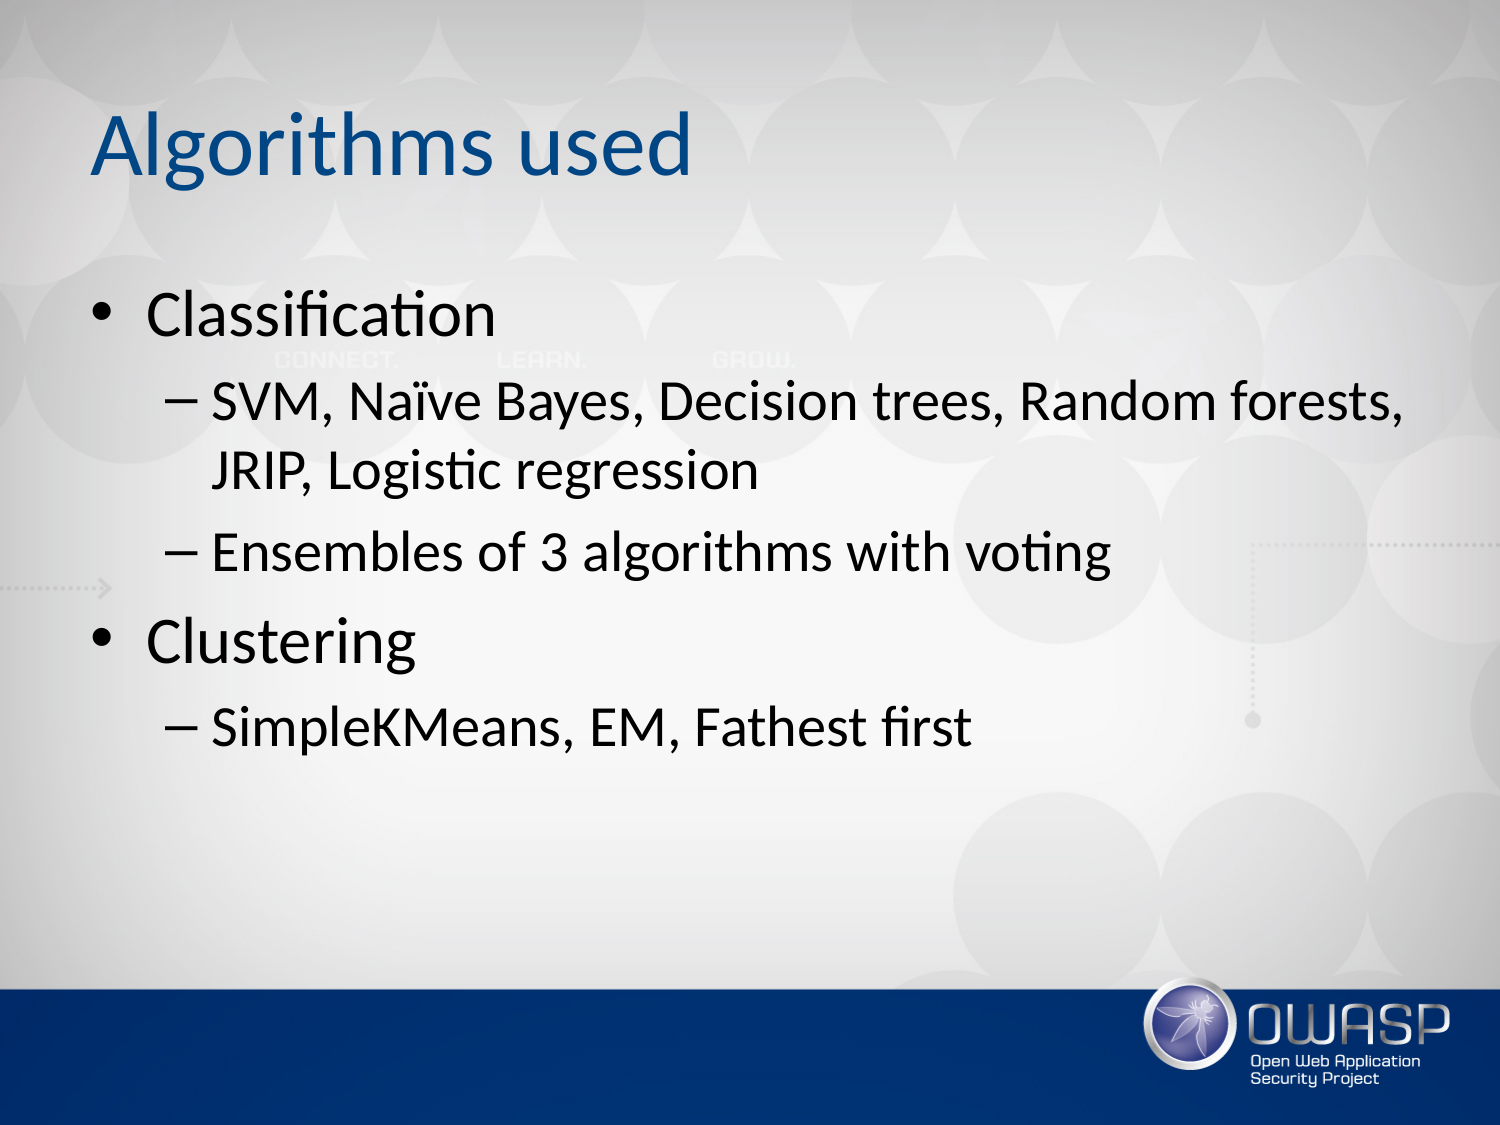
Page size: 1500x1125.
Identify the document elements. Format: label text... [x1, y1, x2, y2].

title Algorithms used [75, 45, 1425, 233]
picture [0, 0, 1500, 1125]
list Classification SVM, Naïve Bayes, Decision trees, Random forests, JRIP, Logistic regression Ensembles of 3 algorithms with voting Clustering SimpleKMeans, EM, Fathest first [75, 262, 1425, 940]
